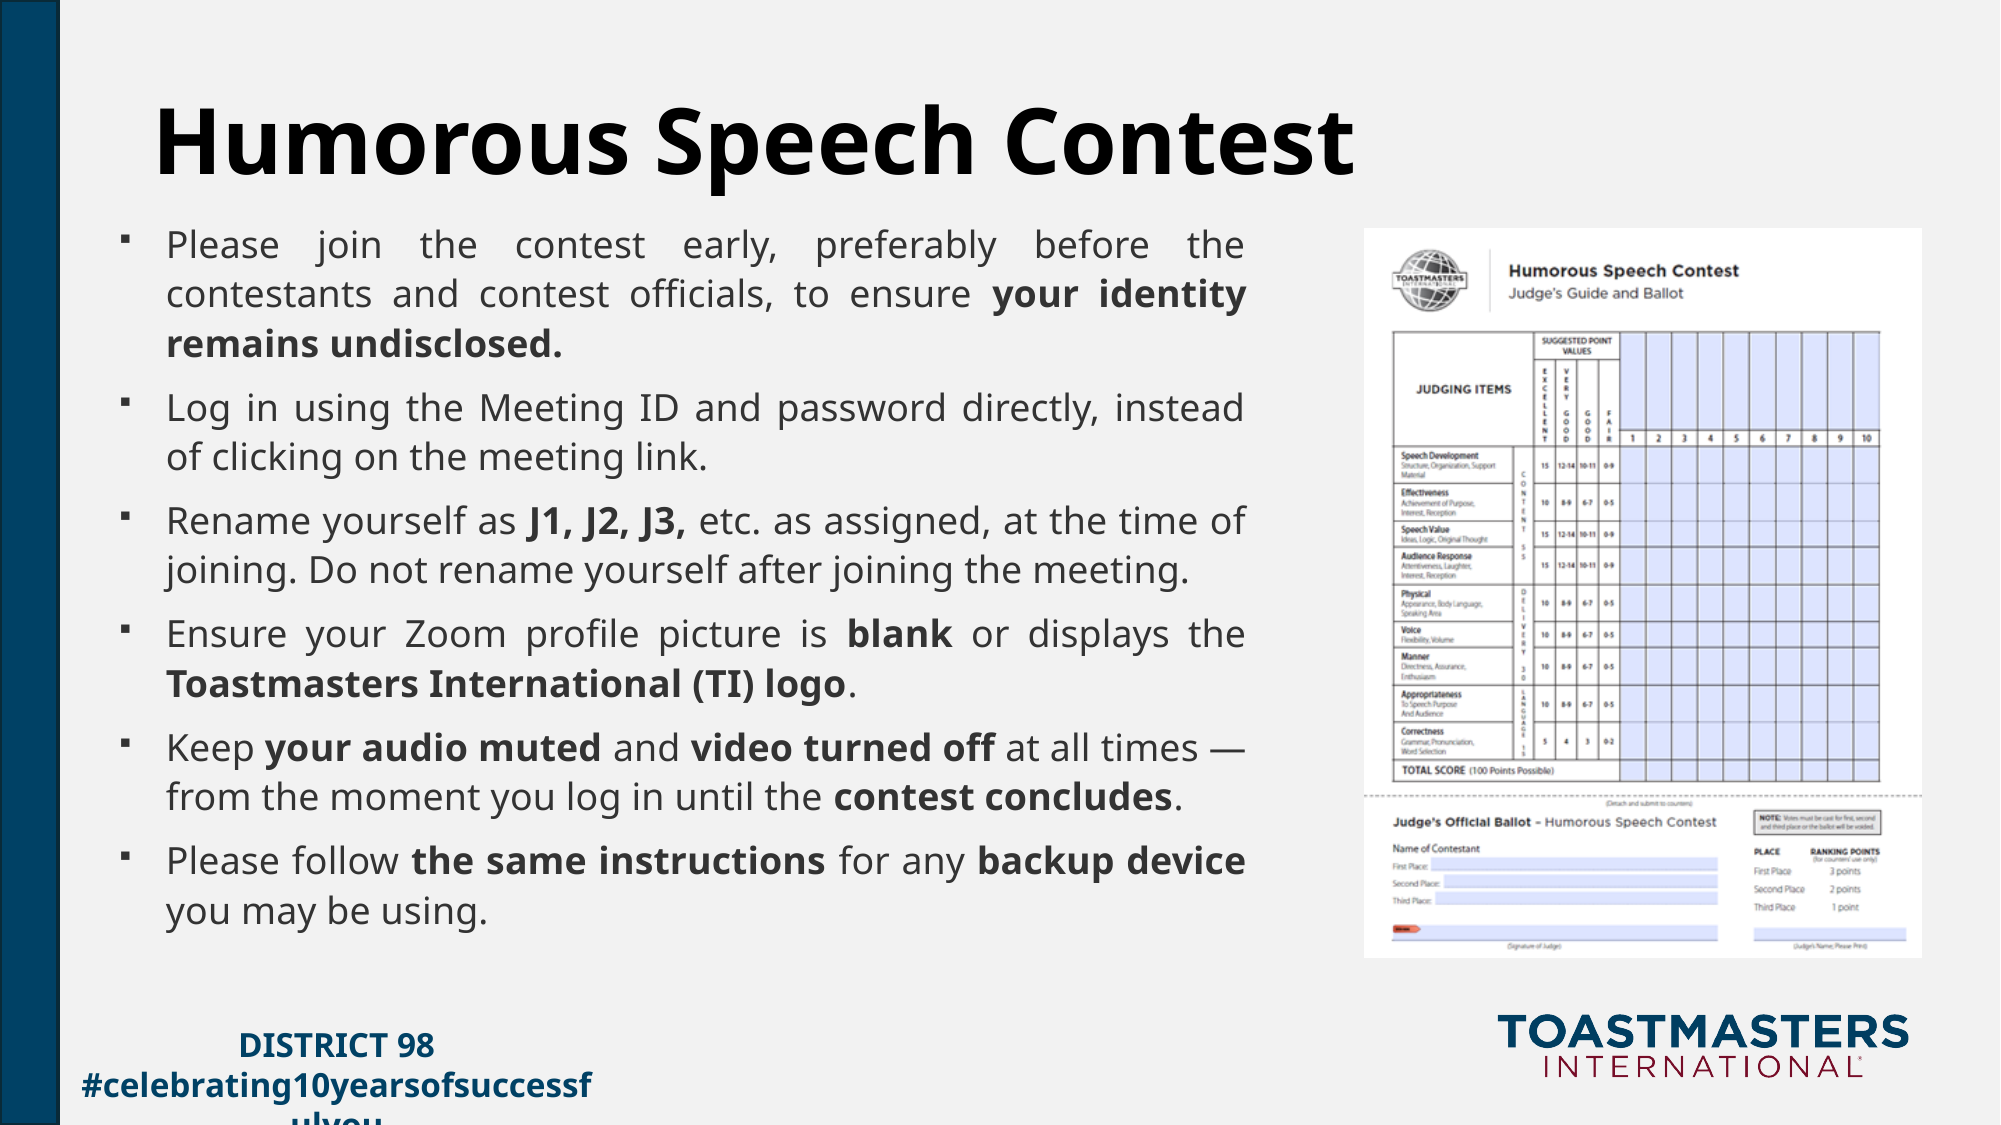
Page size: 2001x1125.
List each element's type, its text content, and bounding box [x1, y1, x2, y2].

title Humorous Speech Contest [137, 59, 1944, 229]
text_box [0, 0, 60, 1125]
picture [1364, 228, 2000, 1125]
text_box DISTRICT 98 #celebrating10yearsofsuccessfulyou [58, 1017, 616, 1125]
list Please join the contest early, preferably before the contestants and contest officials, to ensure your identity remains undisclosed. Log in using the Meeting ID and password directly, instead of clicking on the meeting link. Rename yourself as J1, J2, J3, etc. as assigned, at the time of joining. Do not rename yourself after joining the meeting. Ensure your Zoom profile picture is blank or displays the Toastmasters International (TI) logo. Keep your audio muted and video turned off at all times — from the moment you log in until the contest concludes. Please follow the same instructions for any backup device you may be using. [101, 208, 1263, 1018]
